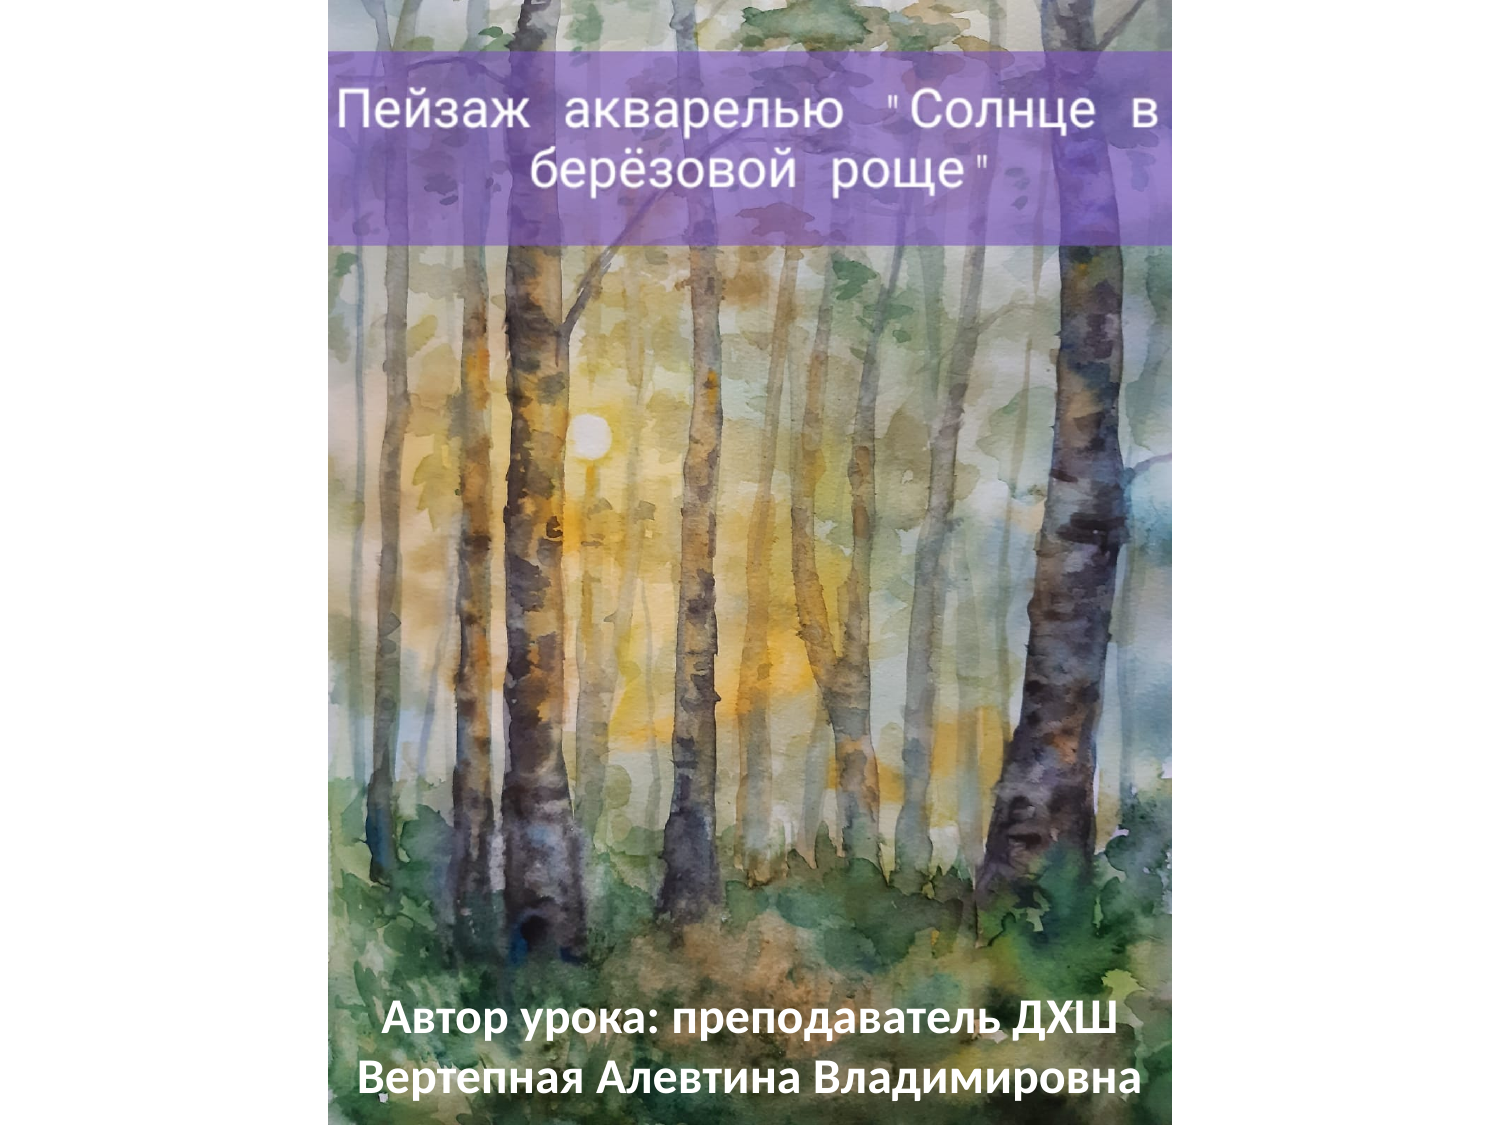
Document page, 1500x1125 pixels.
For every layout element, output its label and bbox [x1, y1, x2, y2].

picture [327, 0, 1173, 1125]
